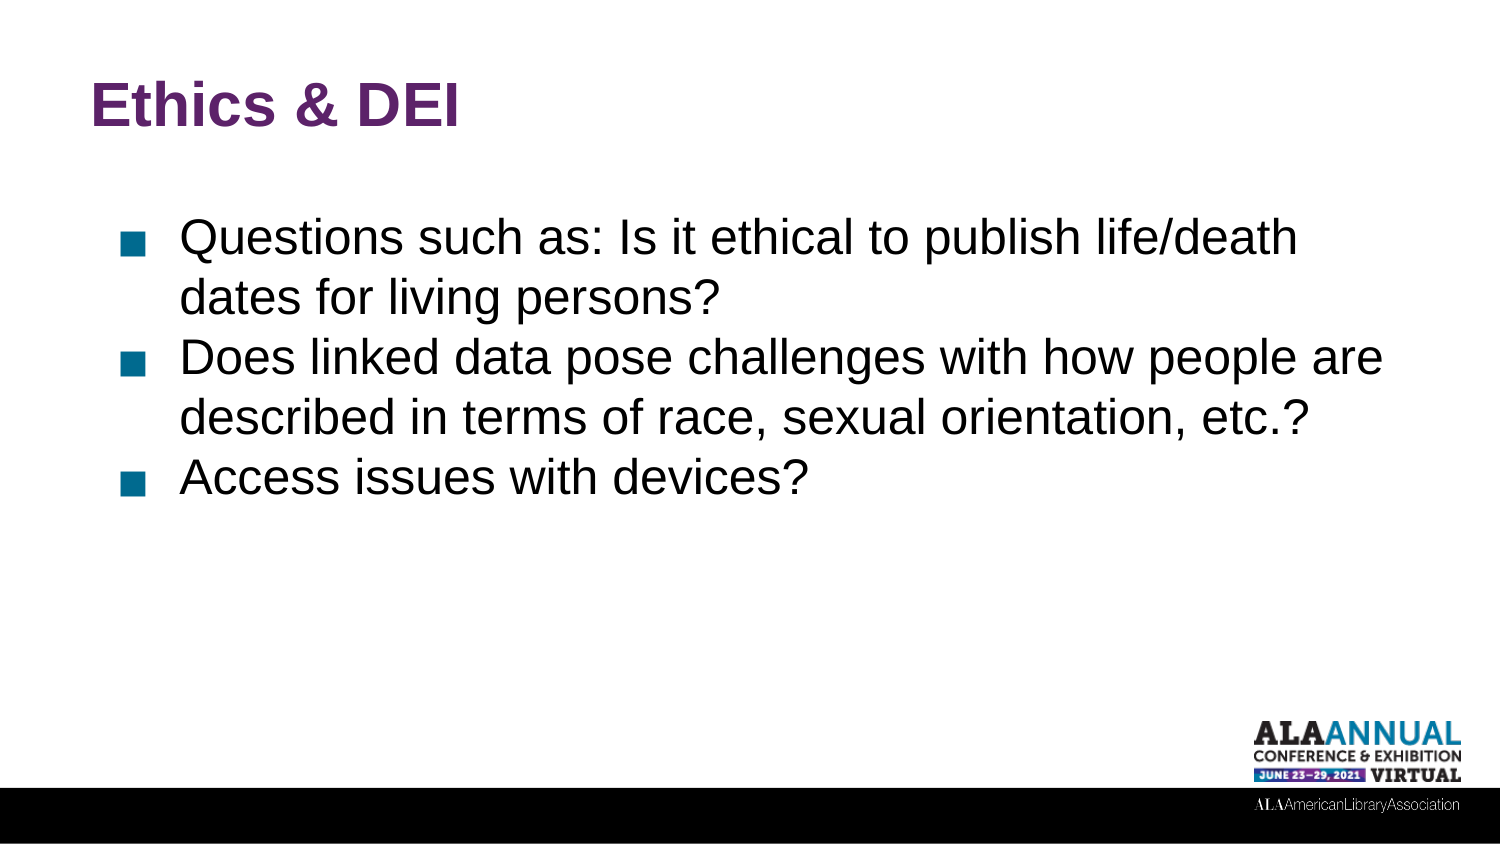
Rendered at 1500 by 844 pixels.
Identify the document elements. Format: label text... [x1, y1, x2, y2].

list Questions such as: Is it ethical to publish life/death dates for living persons? Does linked data pose challenges with how people are described in terms of race, sexual orientation, etc.? Access issues with devices? [89, 196, 1425, 754]
picture [1451, 721, 1461, 741]
picture [1254, 798, 1459, 813]
picture [1254, 721, 1461, 782]
title Ethics & DEI [75, 30, 1425, 172]
picture [1425, 721, 1429, 733]
